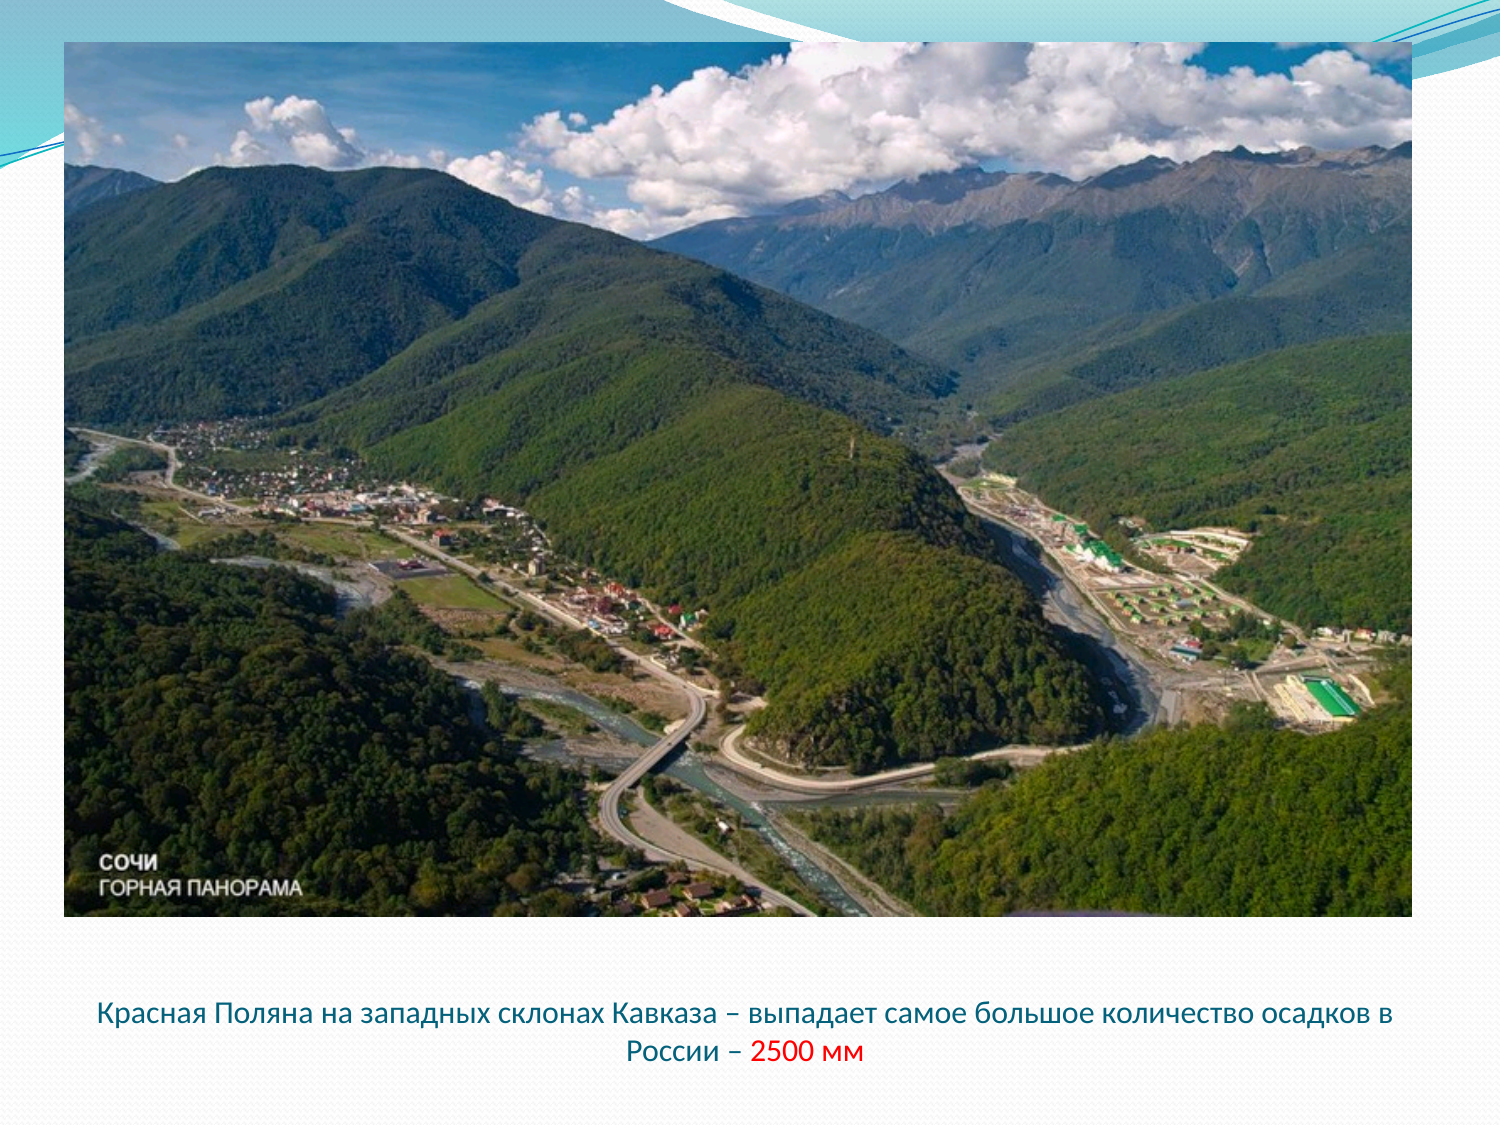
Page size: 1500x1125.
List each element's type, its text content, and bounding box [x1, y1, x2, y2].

text_box Красная Поляна на западных склонах Кавказа – выпадает самое большое количество осадков в России – 2500 мм [70, 984, 1421, 1069]
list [64, 42, 1412, 917]
